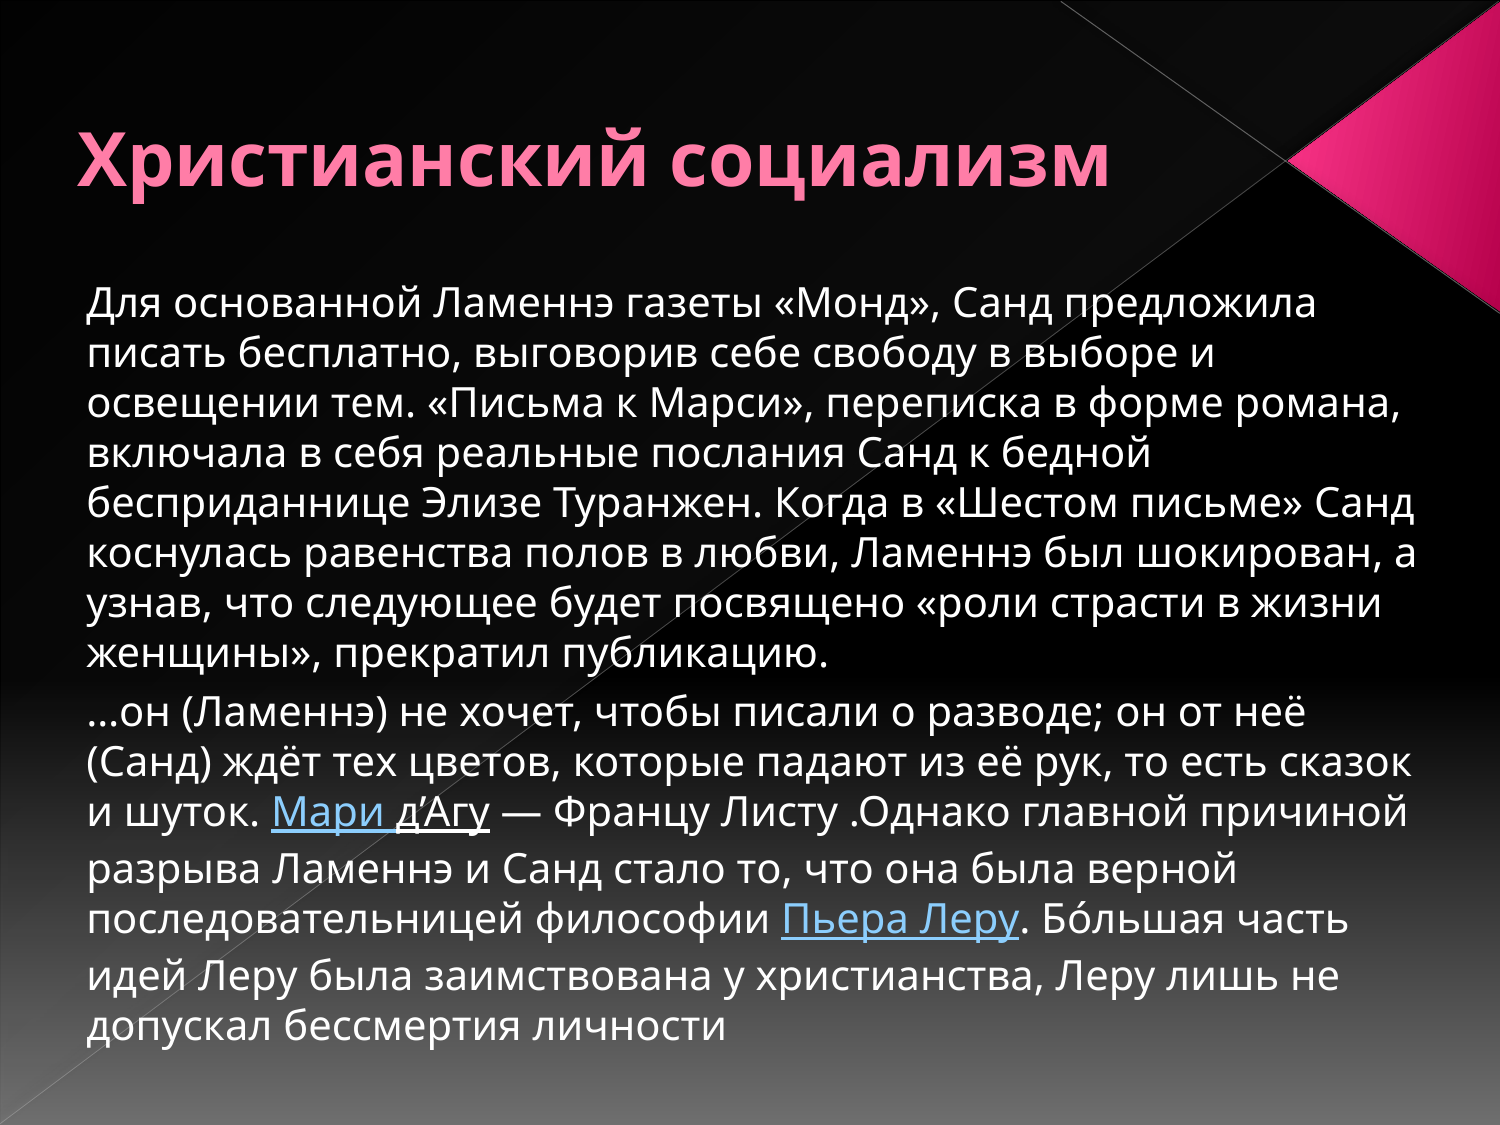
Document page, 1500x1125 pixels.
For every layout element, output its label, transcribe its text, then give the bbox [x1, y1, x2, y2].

list Для основанной Ламеннэ газеты «Монд», Санд предложила писать бесплатно, выговорив себе свободу в выборе и освещении тем. «Письма к Марси», переписка в форме романа, включала в себя реальные послания Санд к бедной бесприданнице Элизе Туранжен. Когда в «Шестом письме» Санд коснулась равенства полов в любви, Ламеннэ был шокирован, а узнав, что следующее будет посвящено «роли страсти в жизни женщины», прекратил публикацию. …он (Ламеннэ) не хочет, чтобы писали о разводе; он от неё (Санд) ждёт тех цветов, которые падают из её рук, то есть сказок и шуток. Мари д’Агу — Францу Листу .Однако главной причиной разрыва Ламеннэ и Санд стало то, что она была верной последовательницей философии Пьера Леру. Бо́льшая часть идей Леру была заимствована у христианства, Леру лишь не допускал бессмертия личности [62, 267, 1454, 1090]
title Христианский социализм [62, 44, 1250, 267]
